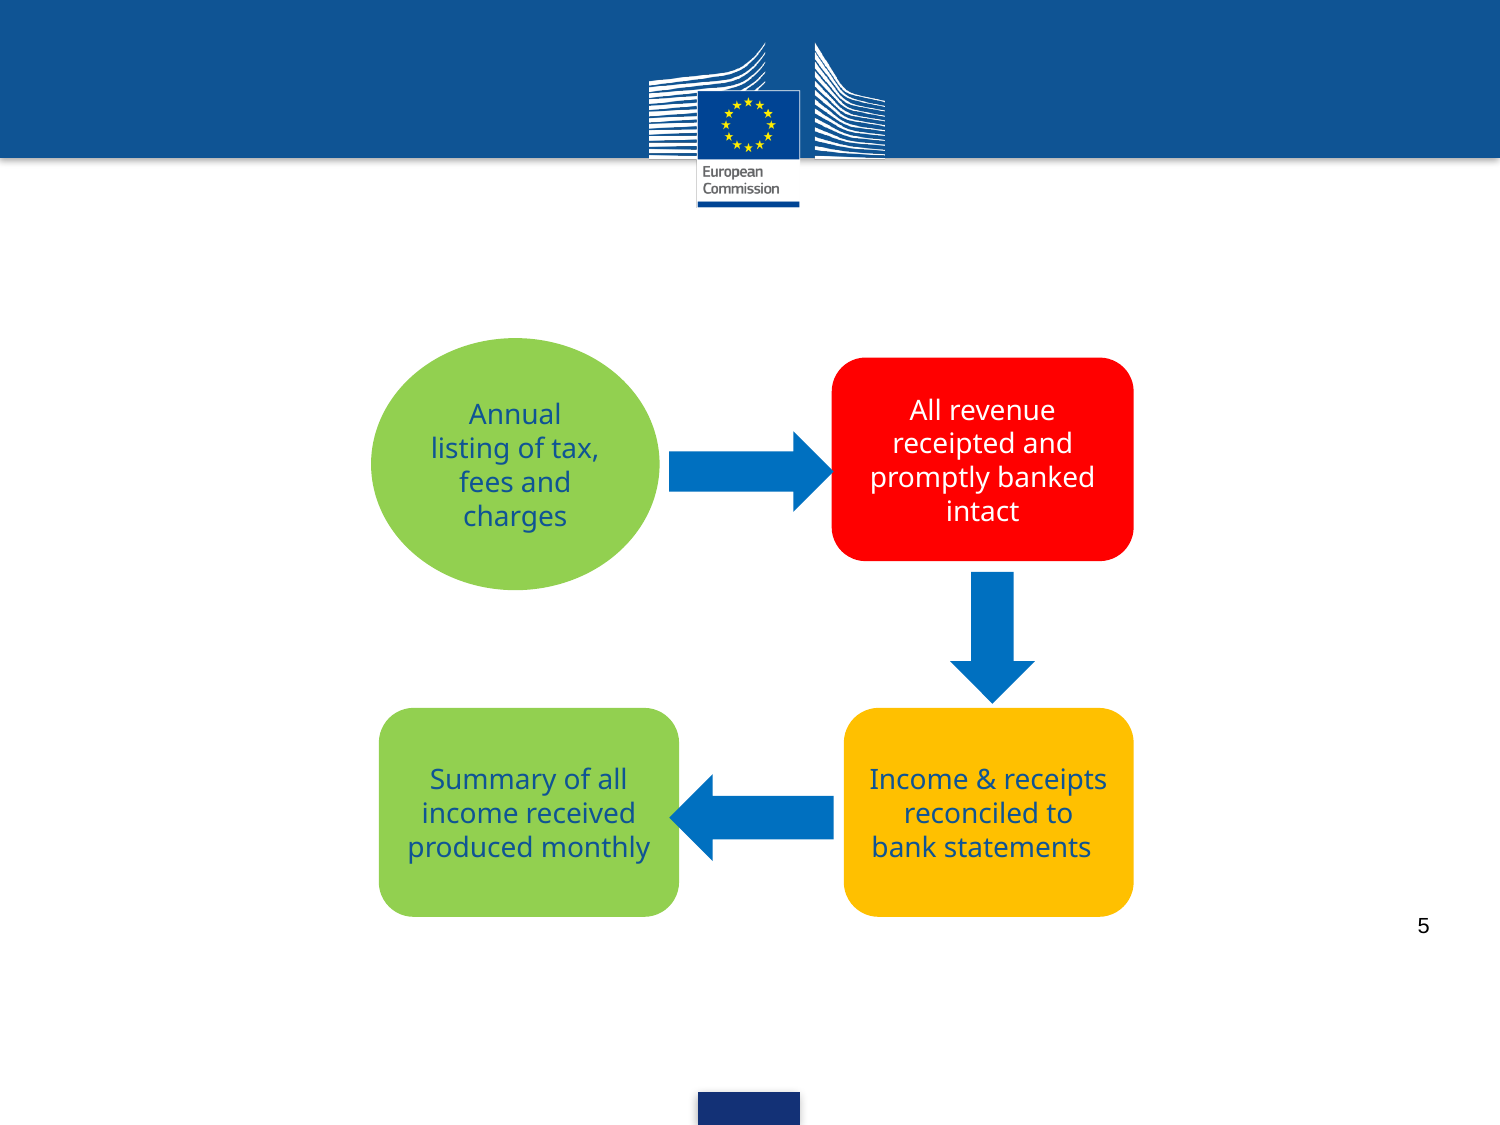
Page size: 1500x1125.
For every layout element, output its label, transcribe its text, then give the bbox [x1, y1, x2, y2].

text_box All revenue receipted and promptly banked intact [831, 357, 1134, 562]
text_box [669, 774, 834, 862]
text_box Summary of all income received produced monthly [378, 707, 680, 917]
text_box [950, 571, 1035, 704]
picture [649, 42, 885, 208]
text_box Annual listing of tax, fees and charges [371, 338, 660, 591]
text_box [669, 431, 834, 512]
slide_number 5 [1375, 903, 1445, 963]
text_box Income & receipts reconciled to bank statements [843, 707, 1134, 917]
